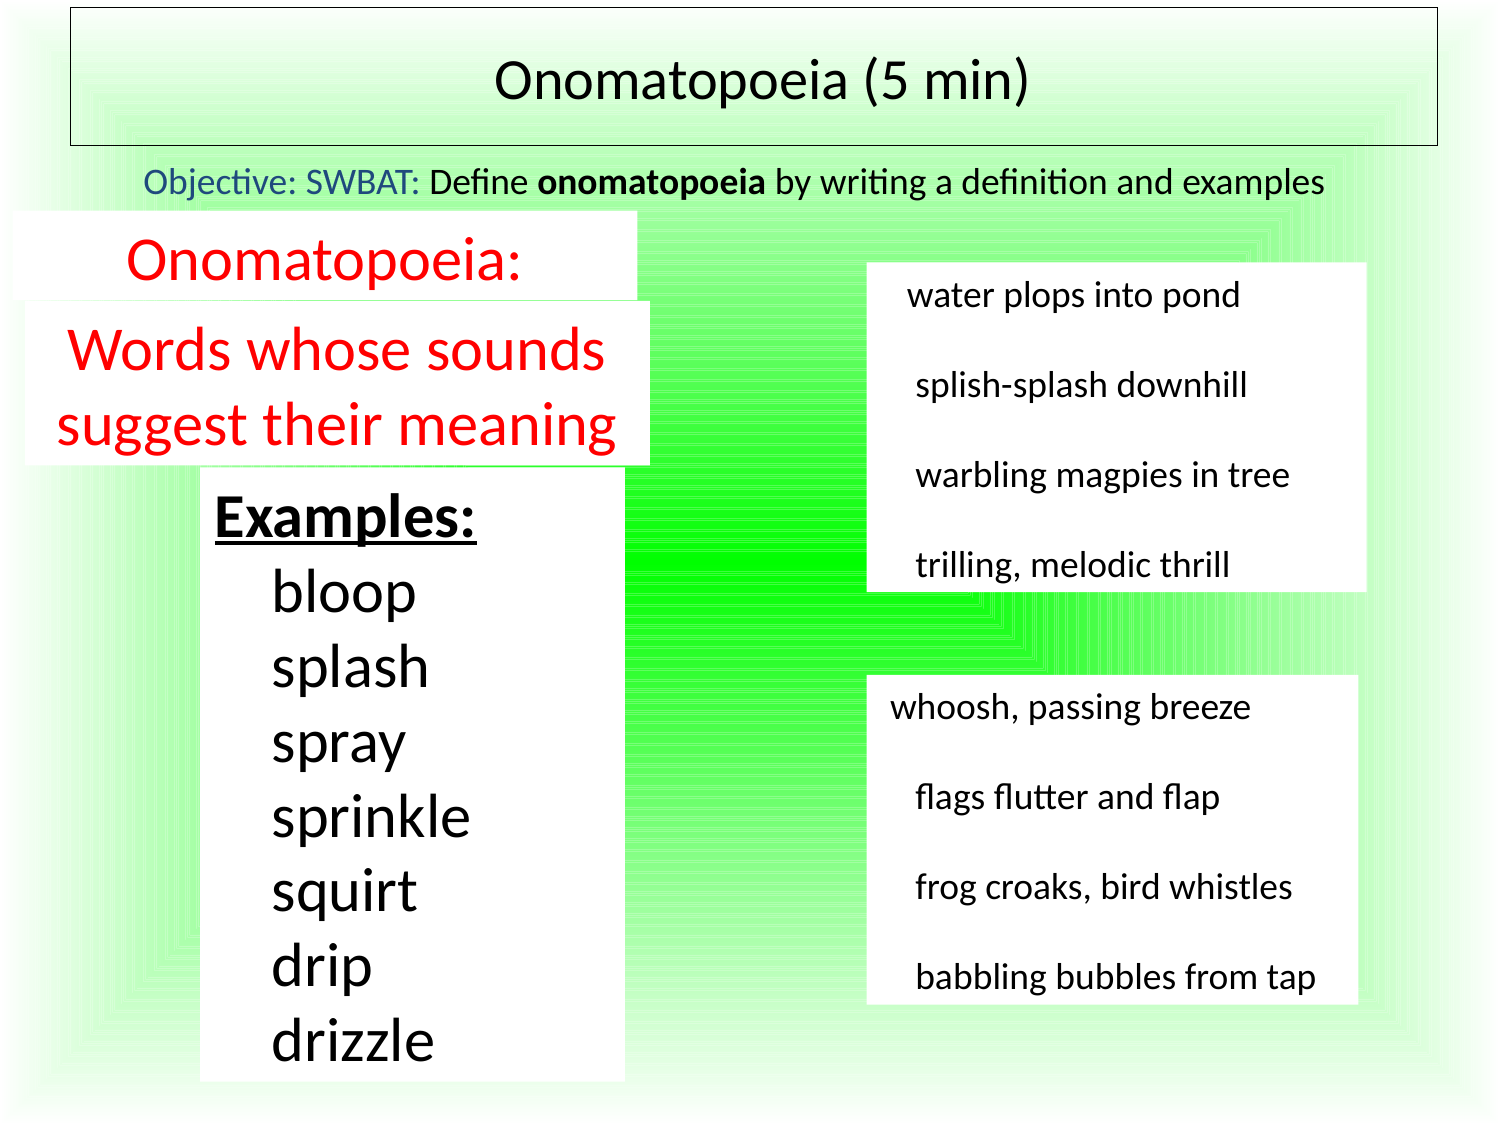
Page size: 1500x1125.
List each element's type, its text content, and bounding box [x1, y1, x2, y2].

text_box Objective: SWBAT: Define onomatopoeia by writing a definition and examples [24, 149, 1367, 210]
text_box Examples: bloop splash spray sprinkle squirt drip drizzle [200, 467, 625, 1082]
title Onomatopoeia (5 min) [70, 7, 1438, 146]
text_box water plops into pond splish-splash downhill warbling magpies in tree trilling, melodic thrill [866, 262, 1367, 593]
text_box Onomatopoeia: [12, 210, 638, 301]
text_box Words whose sounds suggest their meaning [24, 300, 650, 466]
text_box whoosh, passing breeze flags flutter and flap frog croaks, bird whistles babbling bubbles from tap [866, 674, 1359, 1005]
